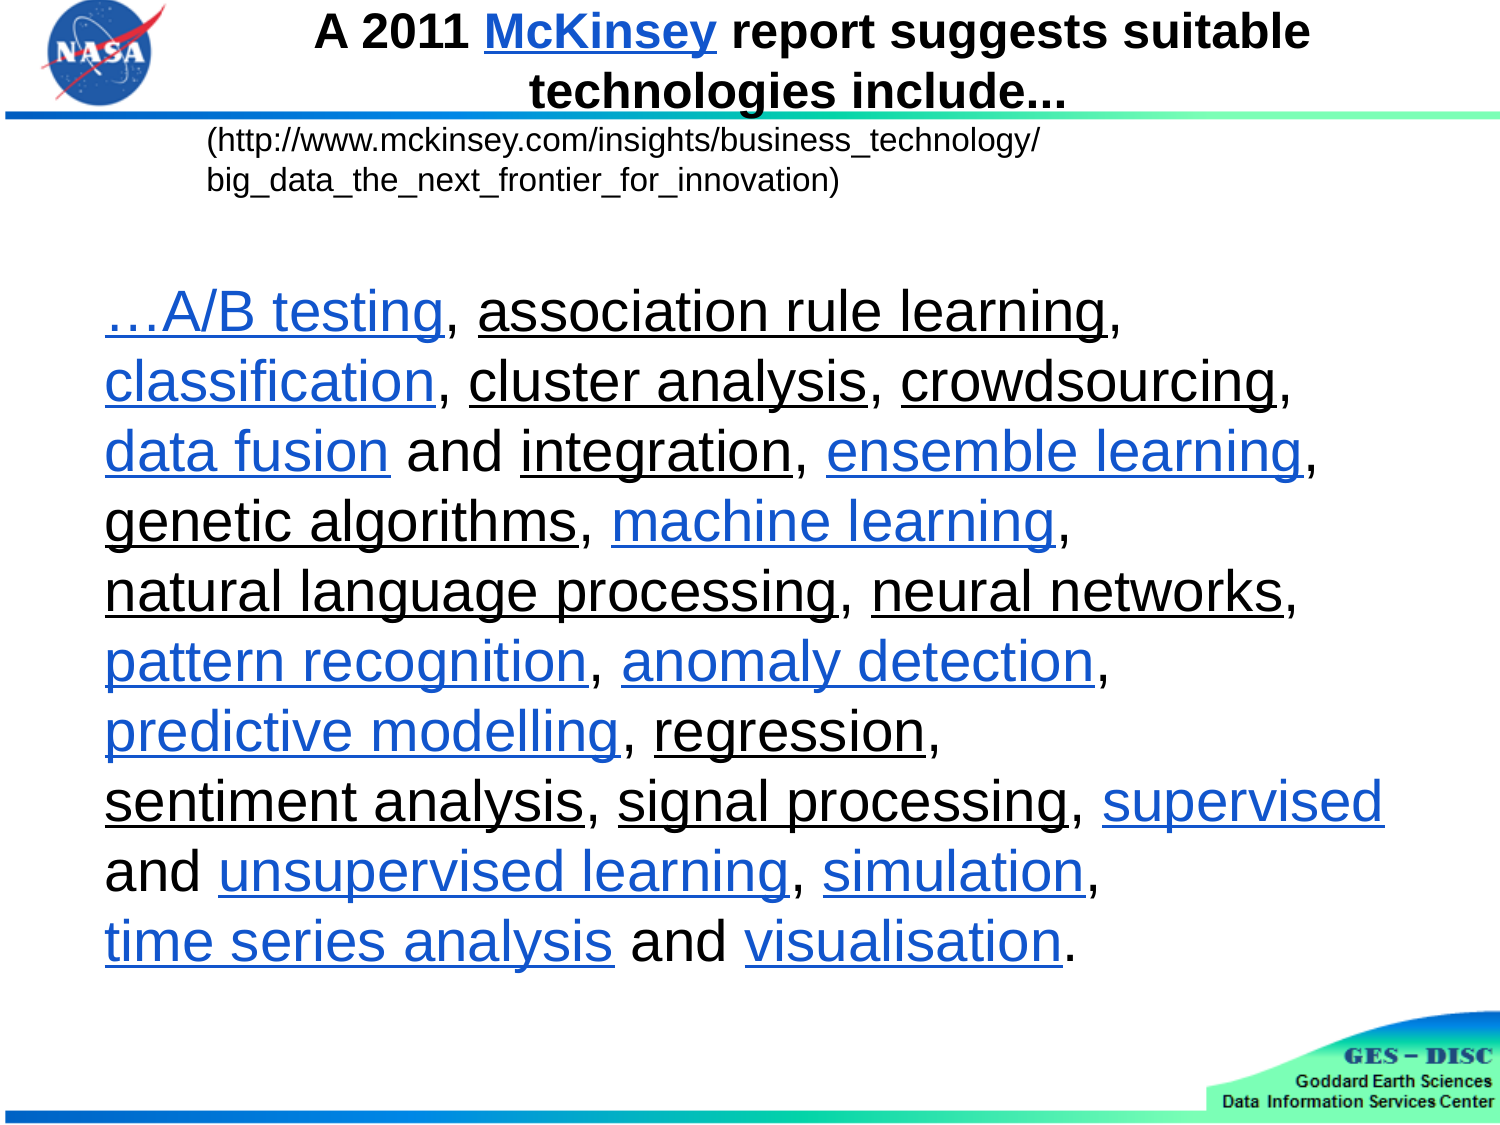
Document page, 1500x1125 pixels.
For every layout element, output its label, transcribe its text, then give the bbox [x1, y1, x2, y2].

text_box …A/B testing, association rule learning, classification, cluster analysis, crowdsourcing, data fusion and integration, ensemble learning, genetic algorithms, machine learning, natural language processing, neural networks, pattern recognition, anomaly detection, predictive modelling, regression, sentiment analysis, signal processing, supervised and unsupervised learning, simulation, time series analysis and visualisation. [89, 258, 1440, 795]
text_box A 2011 McKinsey report suggests suitable technologies include... (http://www.mckinsey.com/insights/business_technology/big_data_the_next_frontier_for_innovation) [191, 0, 1434, 206]
text_box [4, 0, 1500, 1125]
